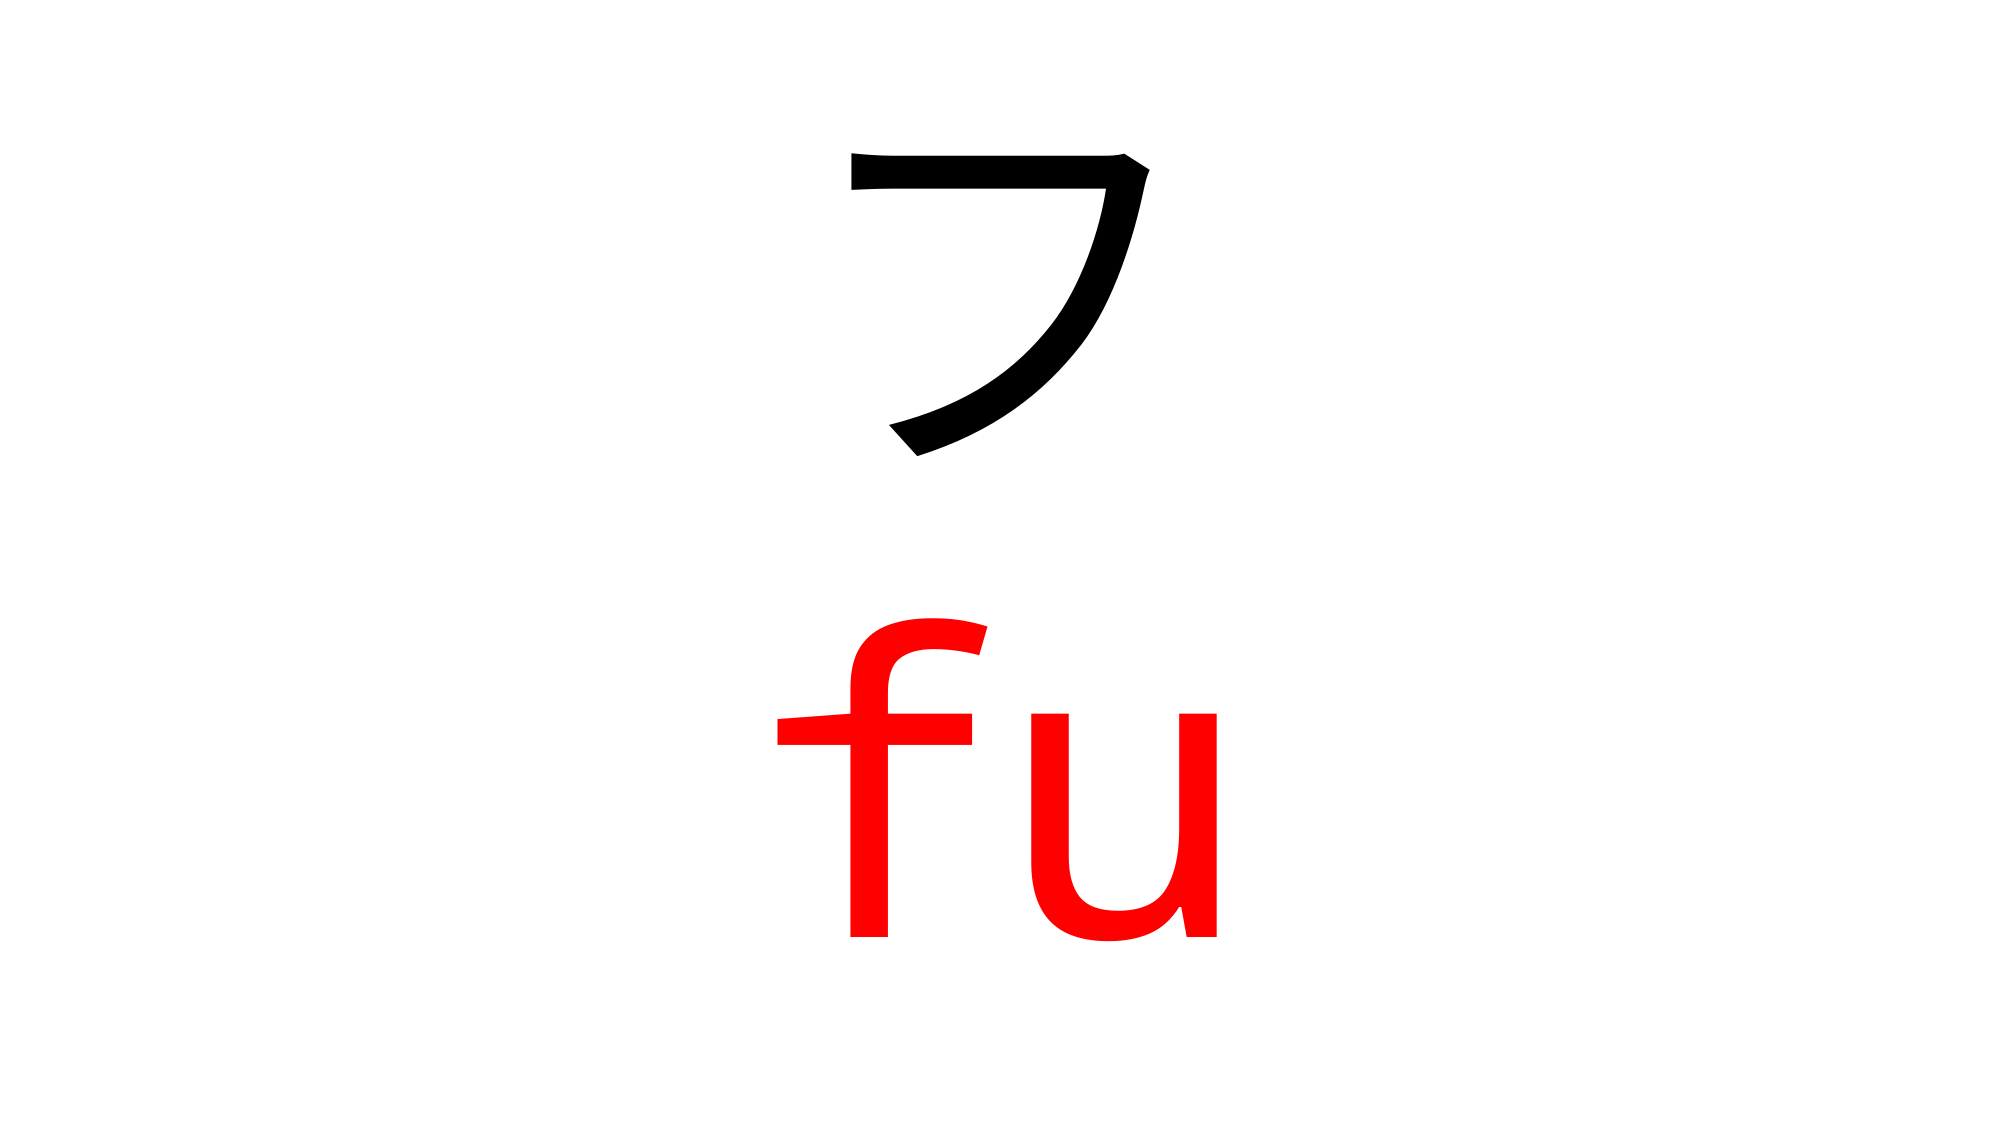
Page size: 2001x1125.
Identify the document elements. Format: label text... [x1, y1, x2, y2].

text_box fu [249, 562, 1750, 1036]
title フ [249, 71, 1750, 545]
